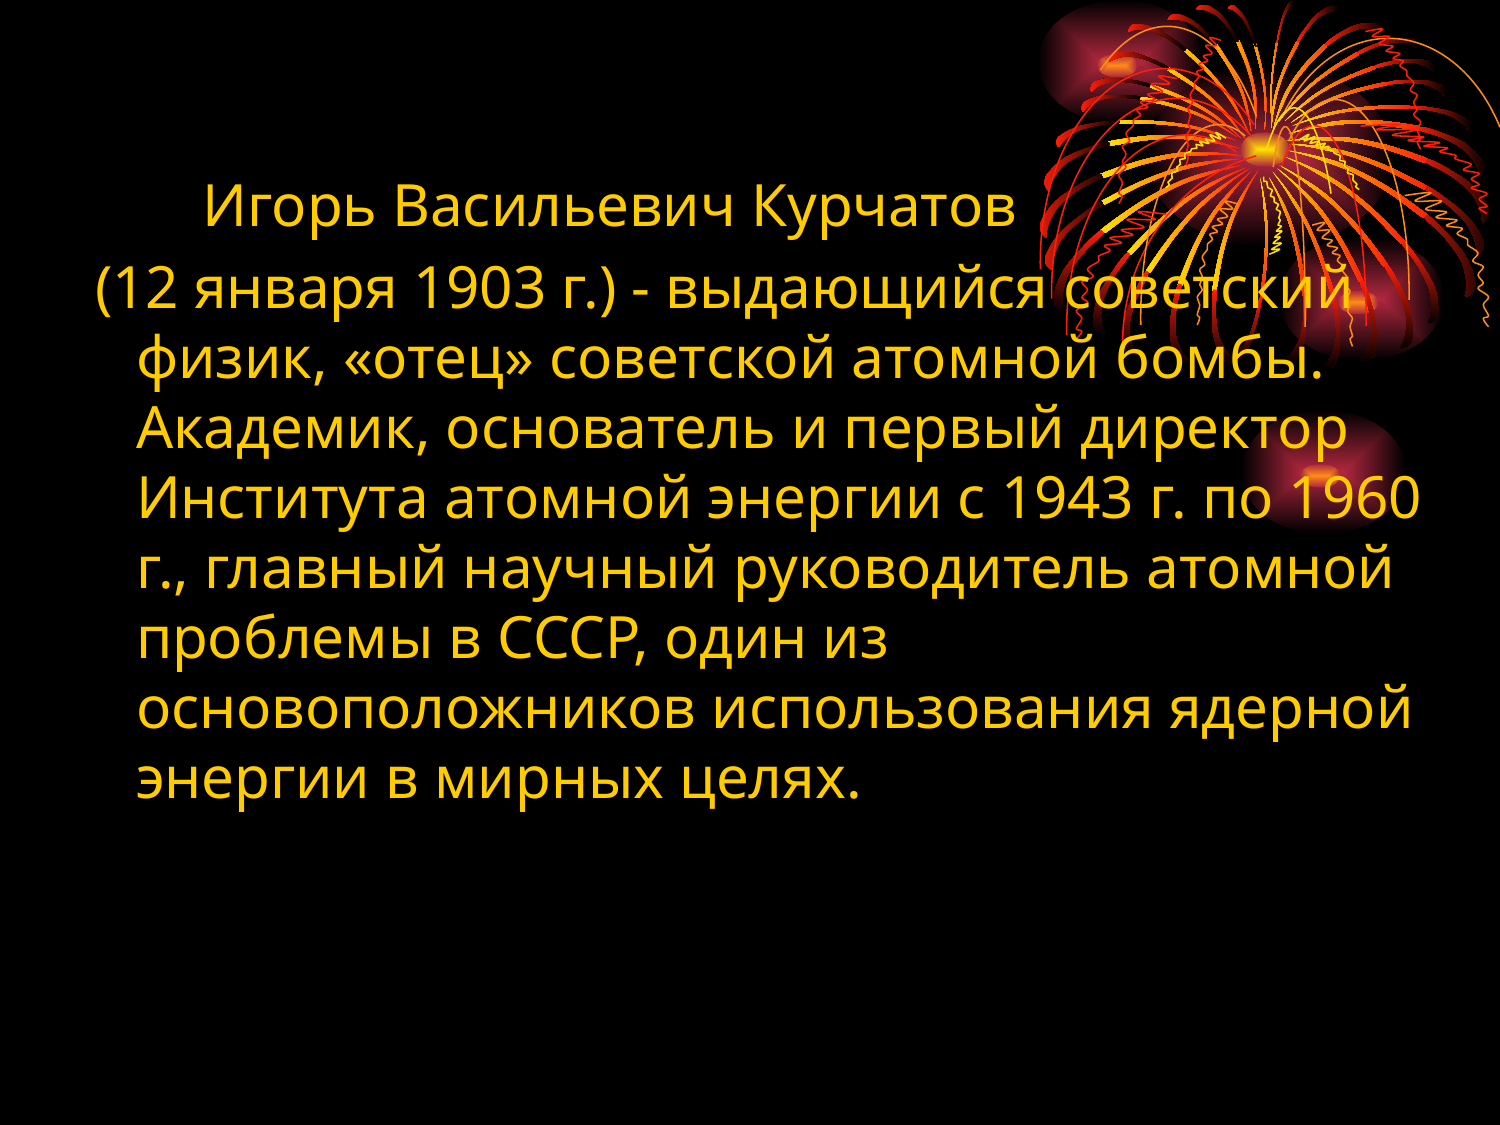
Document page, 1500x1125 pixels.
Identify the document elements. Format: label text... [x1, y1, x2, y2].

list Игорь Васильевич Курчатов (12 января 1903 г.) - выдающийся советский физик, «отец» советской атомной бомбы. Академик, основатель и первый директор Института атомной энергии с 1943 г. по 1960 г., главный научный руководитель атомной проблемы в СССР, один из основоположников использования ядерной энергии в мирных целях. [64, 160, 1467, 900]
